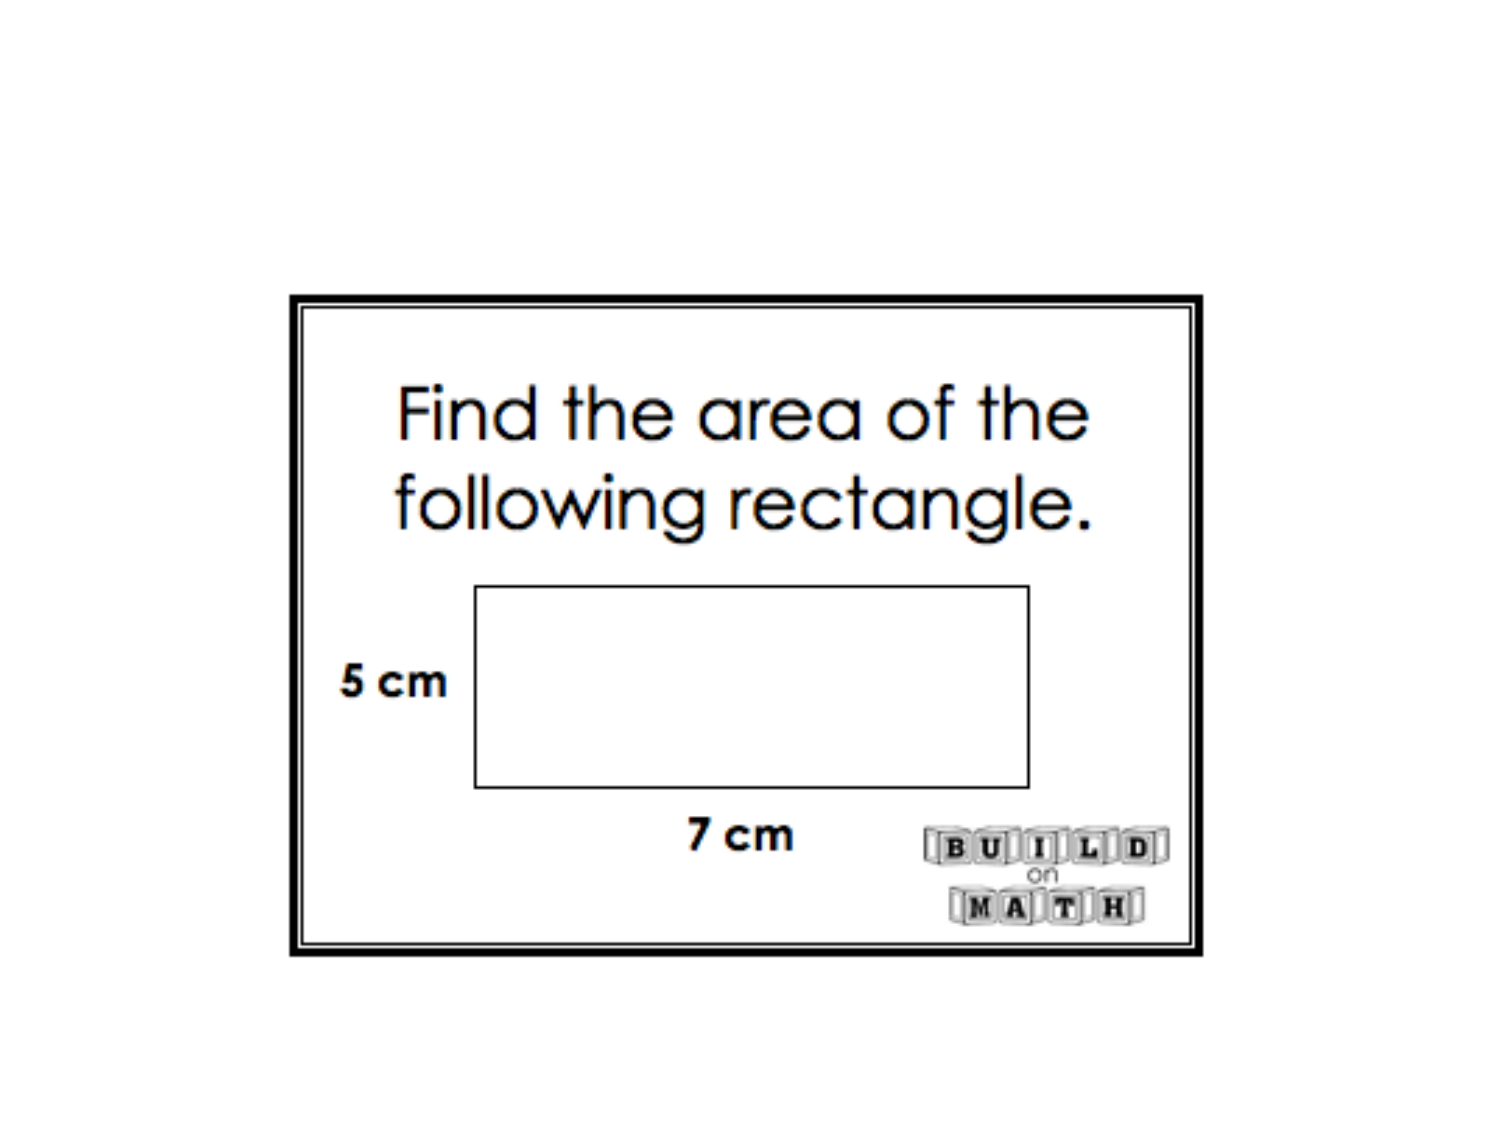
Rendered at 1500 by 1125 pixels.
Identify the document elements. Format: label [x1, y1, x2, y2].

list [74, 262, 1426, 1006]
